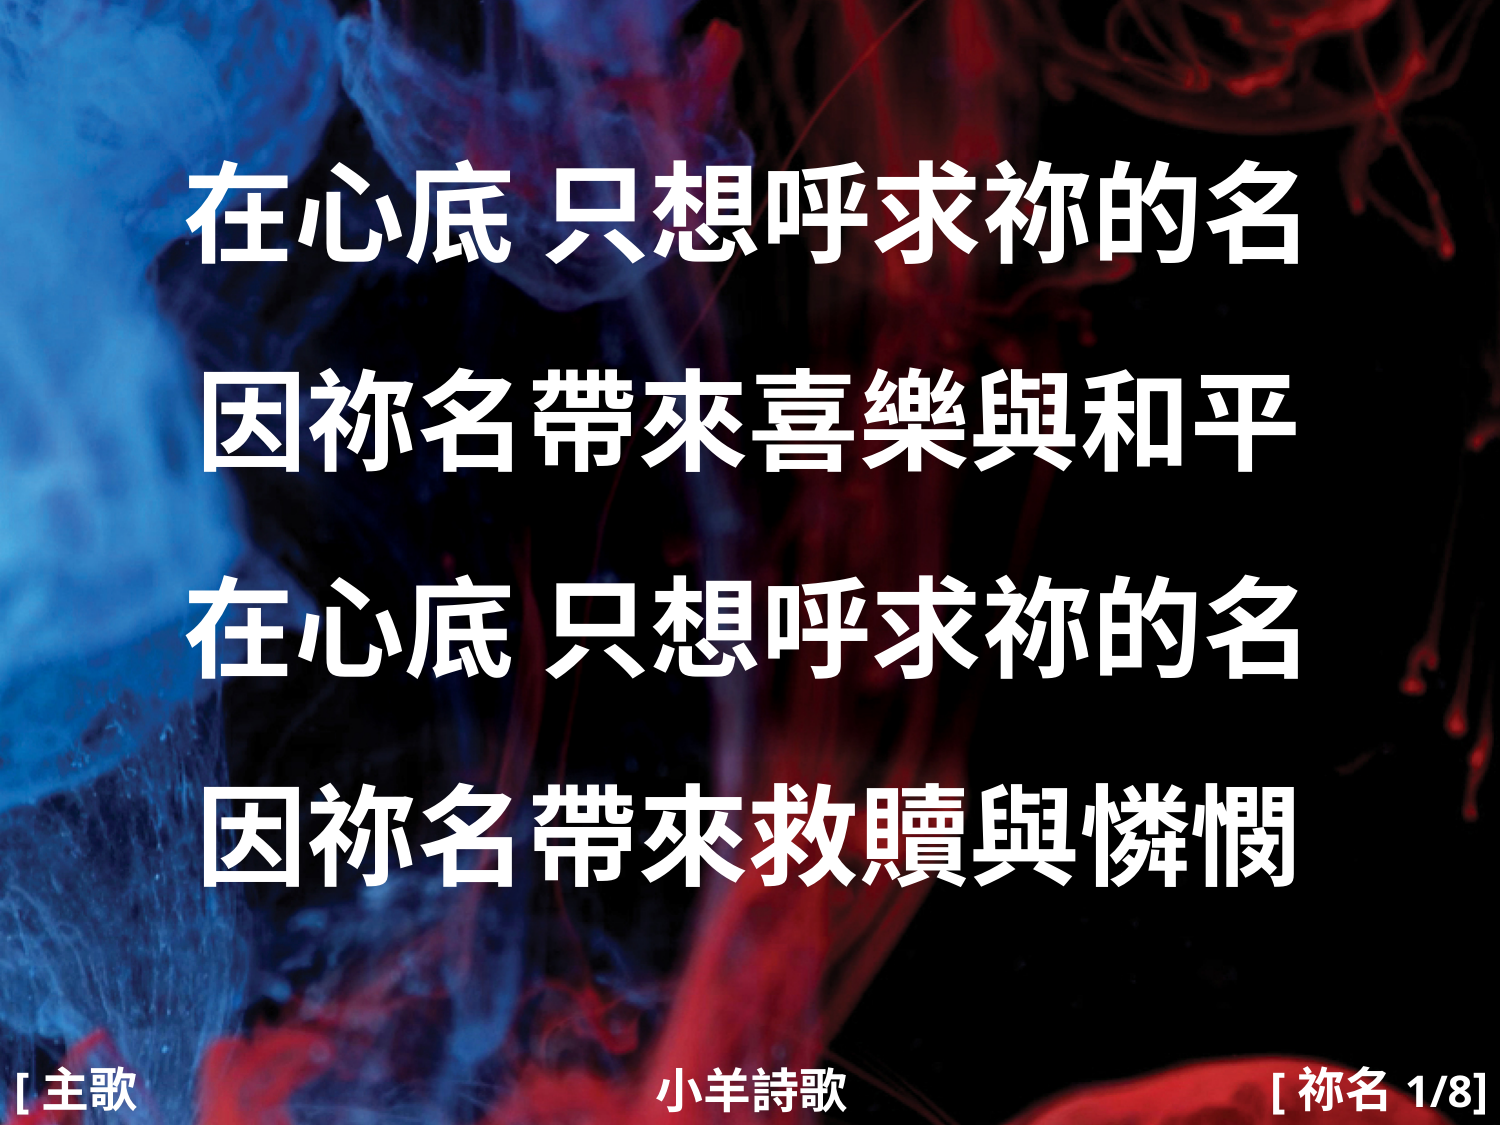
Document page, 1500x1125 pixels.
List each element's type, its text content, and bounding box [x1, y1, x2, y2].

subtitle 小羊詩歌 [205, 1053, 1219, 1125]
text_box [主歌1] [0, 1051, 205, 1125]
text_box [祢名1/8] [1219, 1052, 1500, 1125]
text_box 在心底 只想呼求祢的名 因祢名帶來喜樂與和平 在心底 只想呼求祢的名 因祢名帶來救贖與憐憫 [0, 137, 1499, 931]
picture [0, 0, 1500, 1053]
